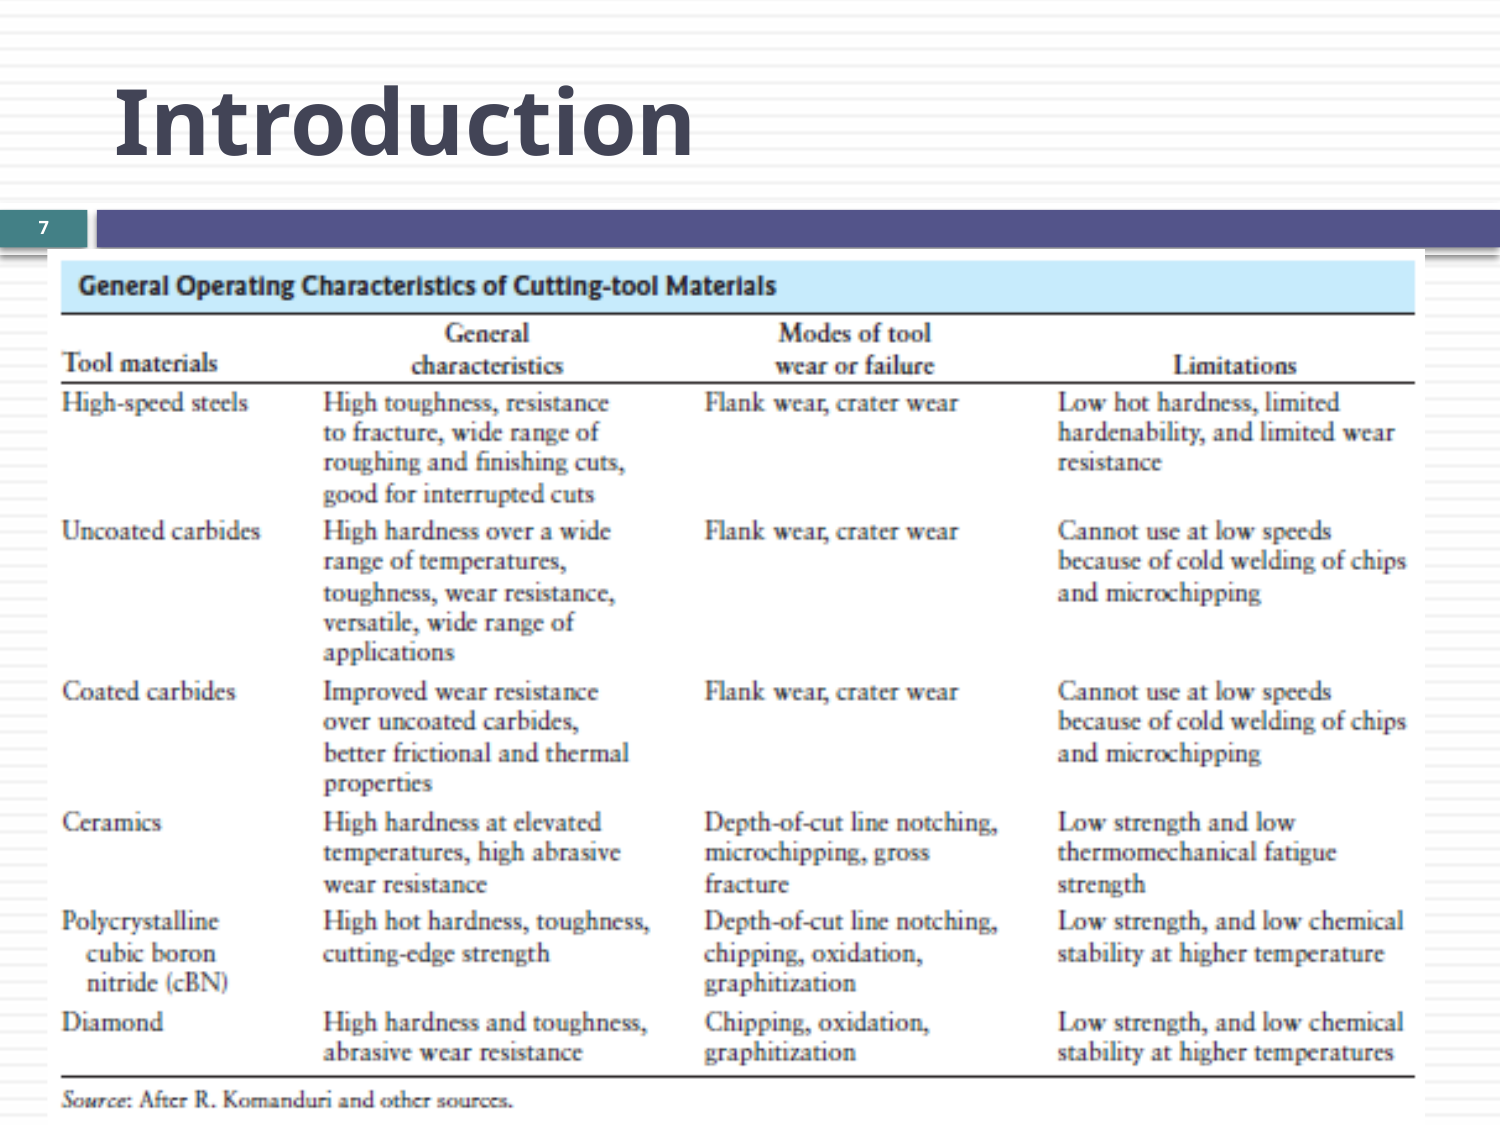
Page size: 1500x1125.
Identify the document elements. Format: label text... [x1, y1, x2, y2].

slide_number 7 [0, 208, 88, 249]
picture [47, 249, 1426, 1125]
title Introduction [99, 37, 1438, 200]
